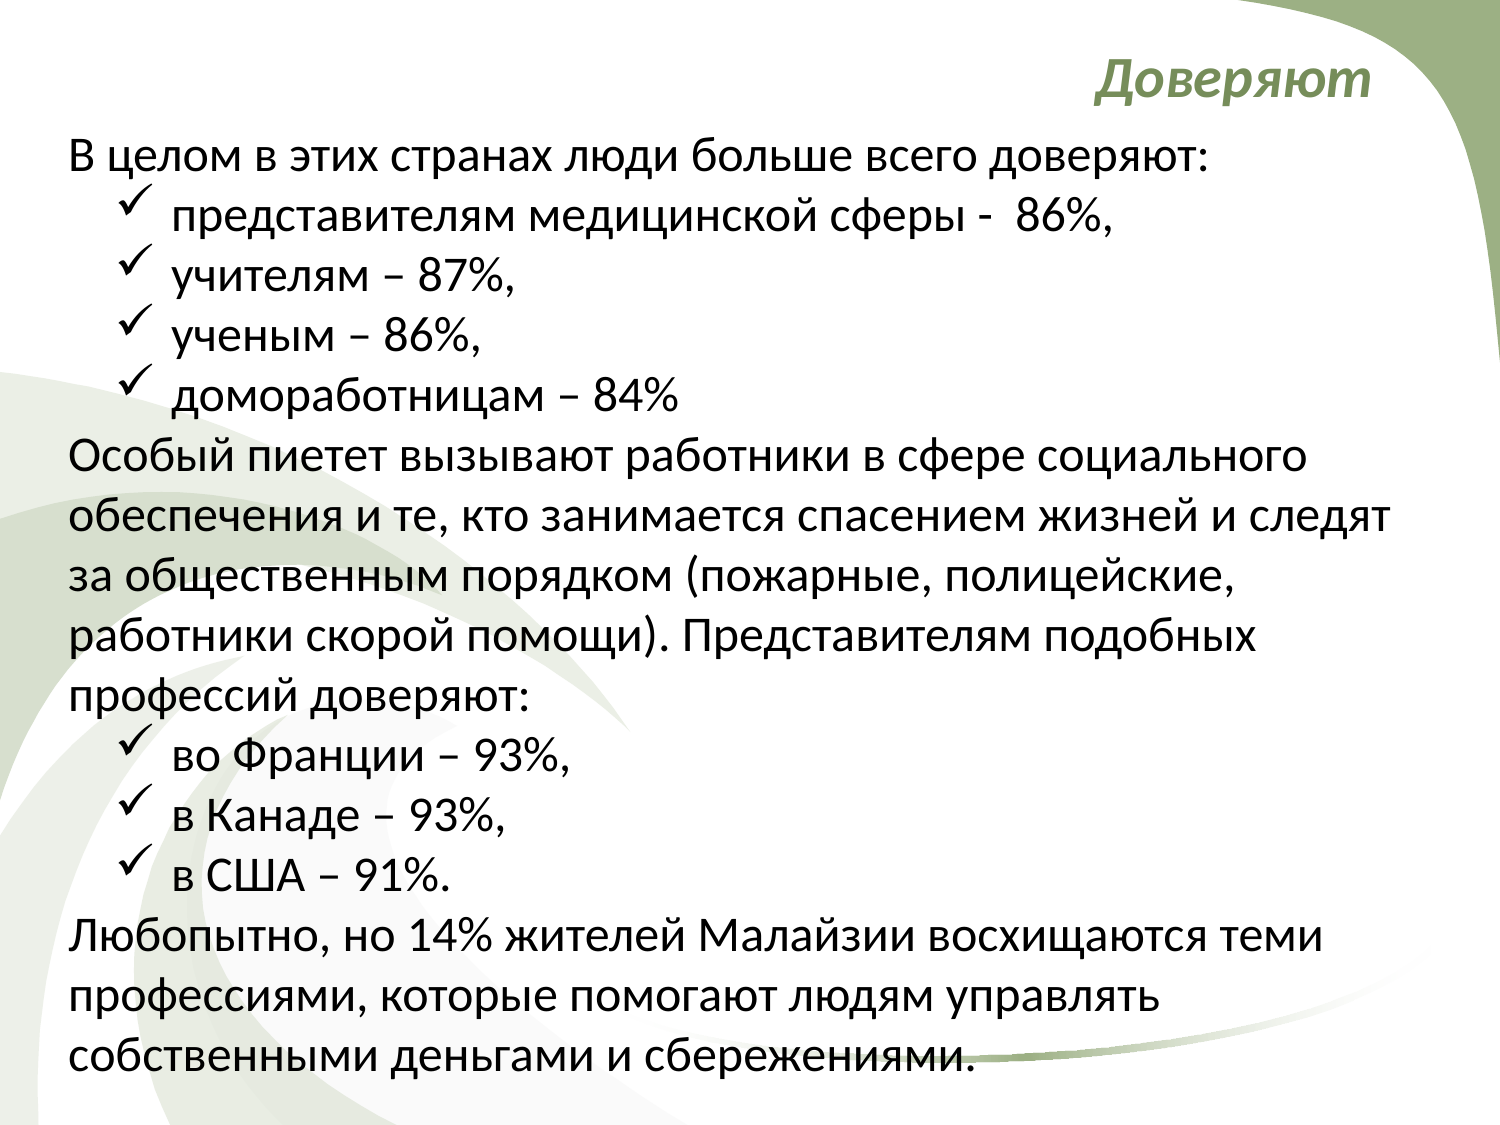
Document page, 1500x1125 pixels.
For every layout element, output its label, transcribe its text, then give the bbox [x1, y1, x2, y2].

text_box В целом в этих странах люди больше всего доверяют: представителям медицинской сферы - 86%, учителям – 87%, ученым – 86%, домоработницам – 84% Особый пиетет вызывают работники в сфере социального обеспечения и те, кто занимается спасением жизней и следят за общественным порядком (пожарные, полицейские, работники скорой помощи). Представителям подобных профессий доверяют: во Франции – 93%, в Канаде – 93%, в США – 91%. Любопытно, но 14% жителей Малайзии восхищаются теми профессиями, которые помогают людям управлять собственными деньгами и сбережениями. [53, 113, 1459, 1089]
title Доверяют [183, 30, 1388, 113]
